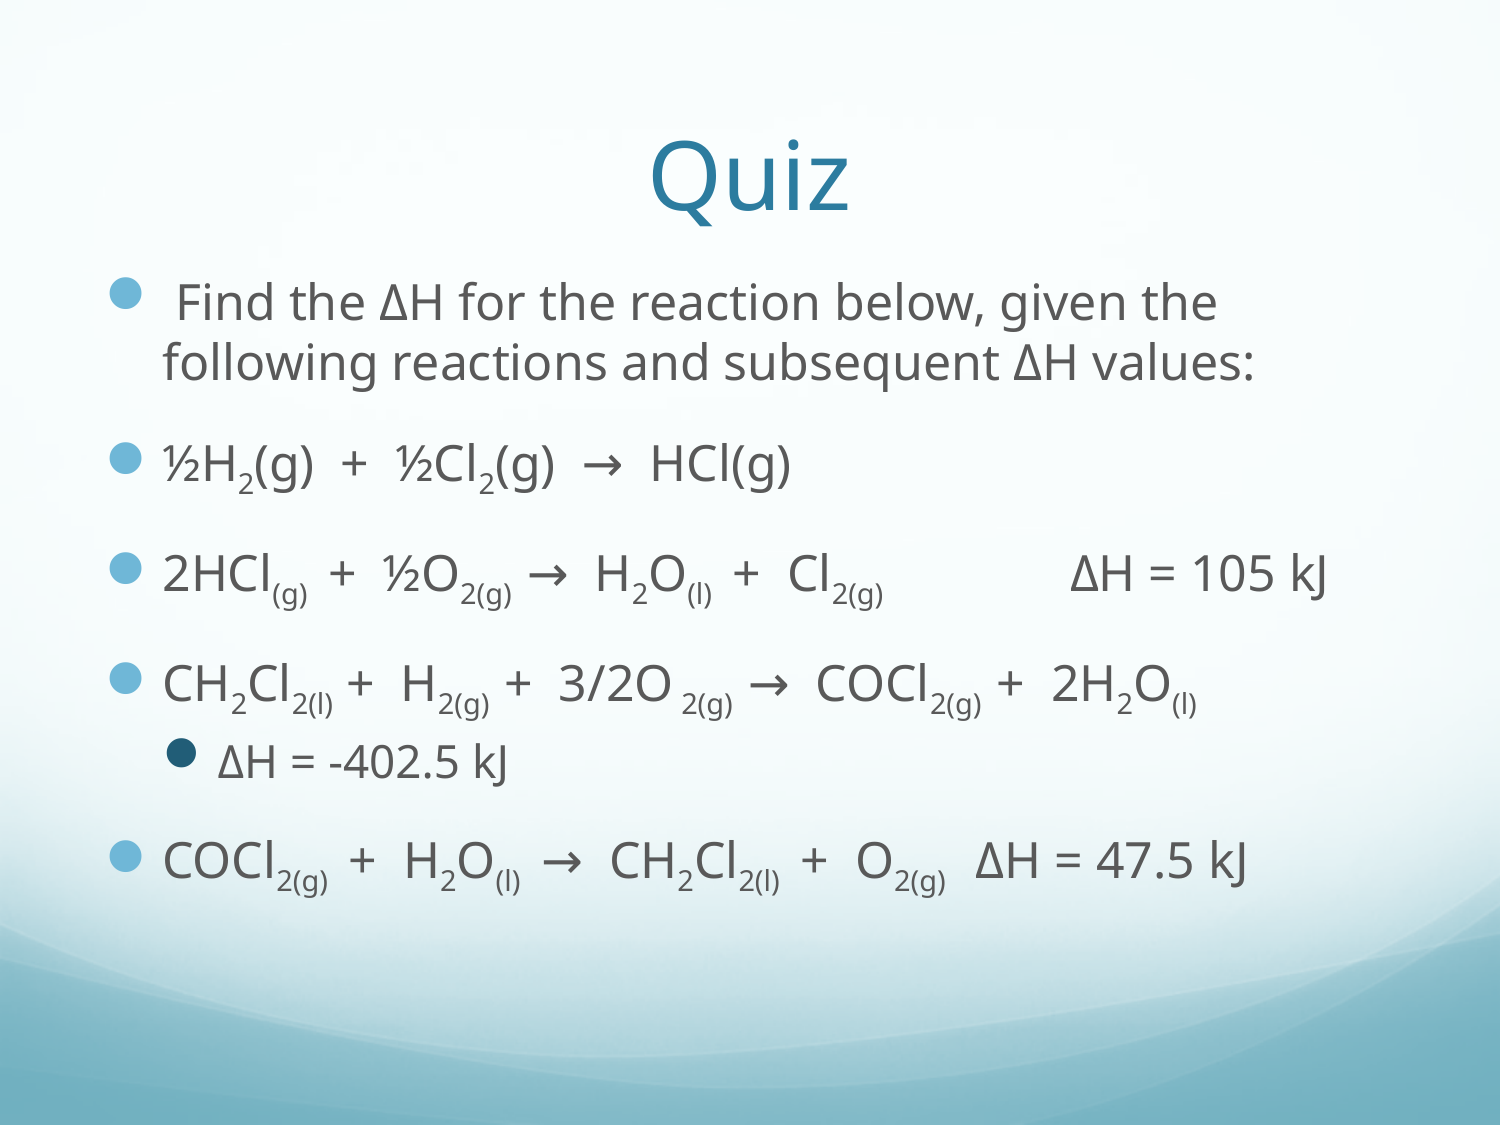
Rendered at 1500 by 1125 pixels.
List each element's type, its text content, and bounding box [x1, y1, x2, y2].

title Quiz [90, 17, 1410, 237]
list Find the ΔH for the reaction below, given the following reactions and subsequent ΔH values: ½H2(g) + ½Cl2(g) → HCl(g) 2HCl(g) + ½O2(g) → H2O(l) + Cl2(g) ΔH = 105 kJ CH2Cl2(l) + H2(g) + 3/2O 2(g) → COCl2(g) + 2H2O(l) ΔH = -402.5 kJ COCl2(g) + H2O(l) → CH2Cl2(l) + O2(g) ΔH = 47.5 kJ [90, 262, 1410, 975]
